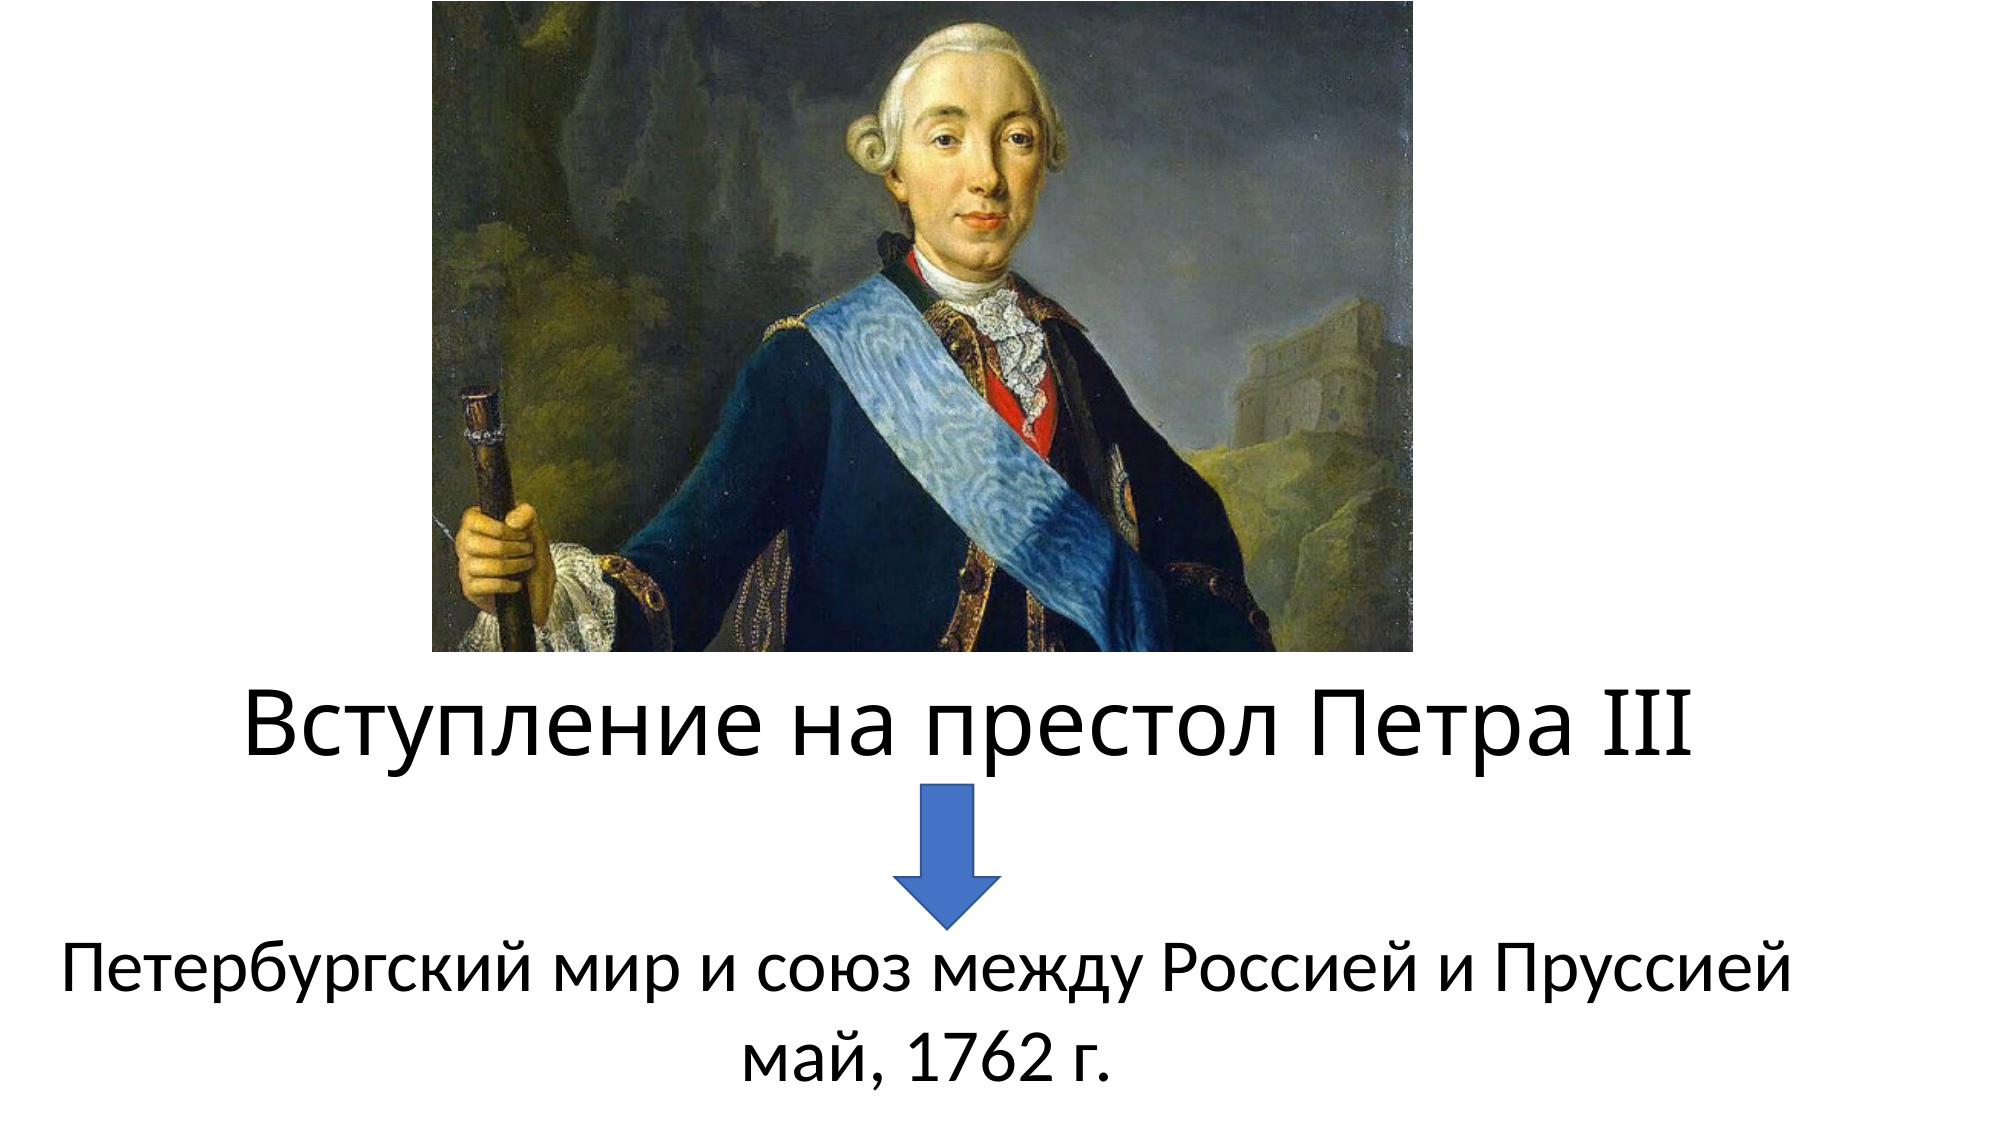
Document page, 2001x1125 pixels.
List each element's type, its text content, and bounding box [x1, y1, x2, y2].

title Вступление на престол Петра III [104, 617, 1830, 835]
text_box Петербургский мир и союз между Россией и Пруссией май, 1762 г. [25, 908, 1830, 1104]
picture [432, 1, 1413, 652]
text_box [892, 783, 1002, 931]
